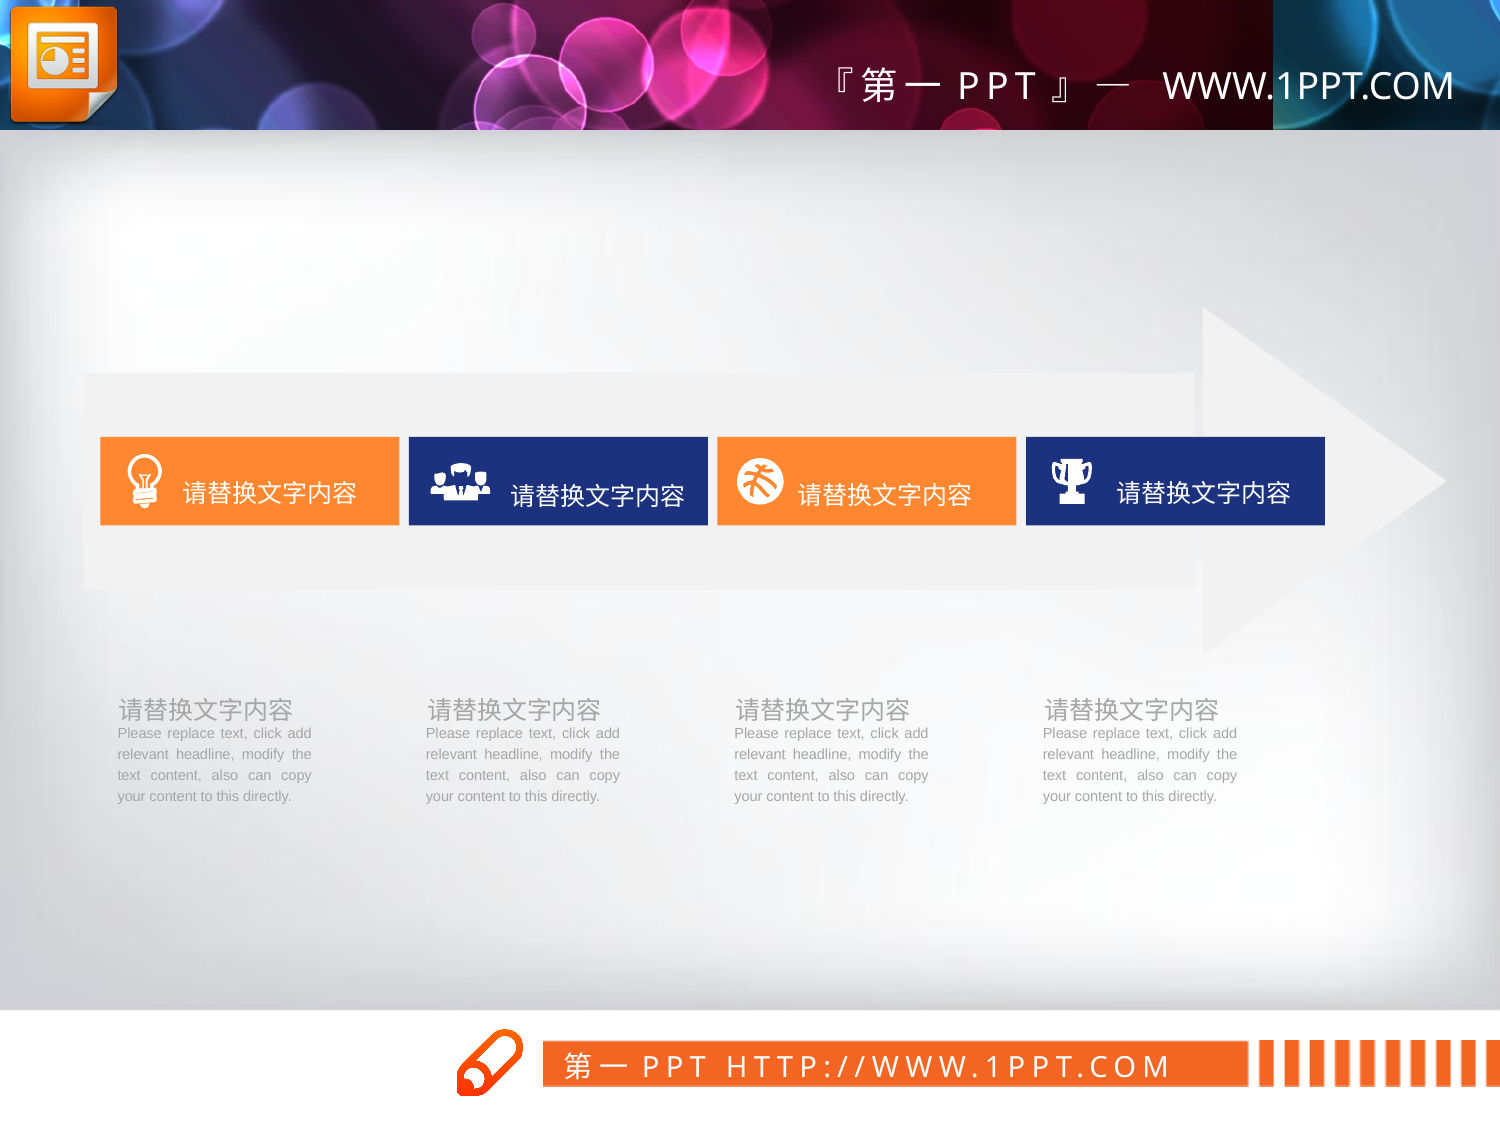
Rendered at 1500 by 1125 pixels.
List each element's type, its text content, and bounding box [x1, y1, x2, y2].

text_box Please replace text, click add relevant headline, modify the text content, also can copy your content to this directly. [102, 712, 327, 812]
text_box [100, 436, 400, 526]
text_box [408, 436, 709, 526]
text_box [83, 372, 1195, 590]
text_box Please replace text, click add relevant headline, modify the text content, also can copy your content to this directly. [411, 712, 635, 812]
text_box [717, 436, 1017, 526]
text_box 请替换文字内容 [720, 681, 926, 732]
text_box Please replace text, click add relevant headline, modify the text content, also can copy your content to this directly. [719, 712, 944, 812]
text_box [1203, 307, 1447, 656]
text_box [1025, 436, 1326, 526]
text_box 请替换文字内容 [412, 681, 618, 732]
text_box Please replace text, click add relevant headline, modify the text content, also can copy your content to this directly. [1028, 712, 1252, 812]
text_box 请替换文字内容 [103, 681, 309, 732]
picture [0, 0, 1500, 1012]
picture [543, 1040, 1500, 1087]
text_box 请替换文字内容 [1029, 681, 1235, 732]
